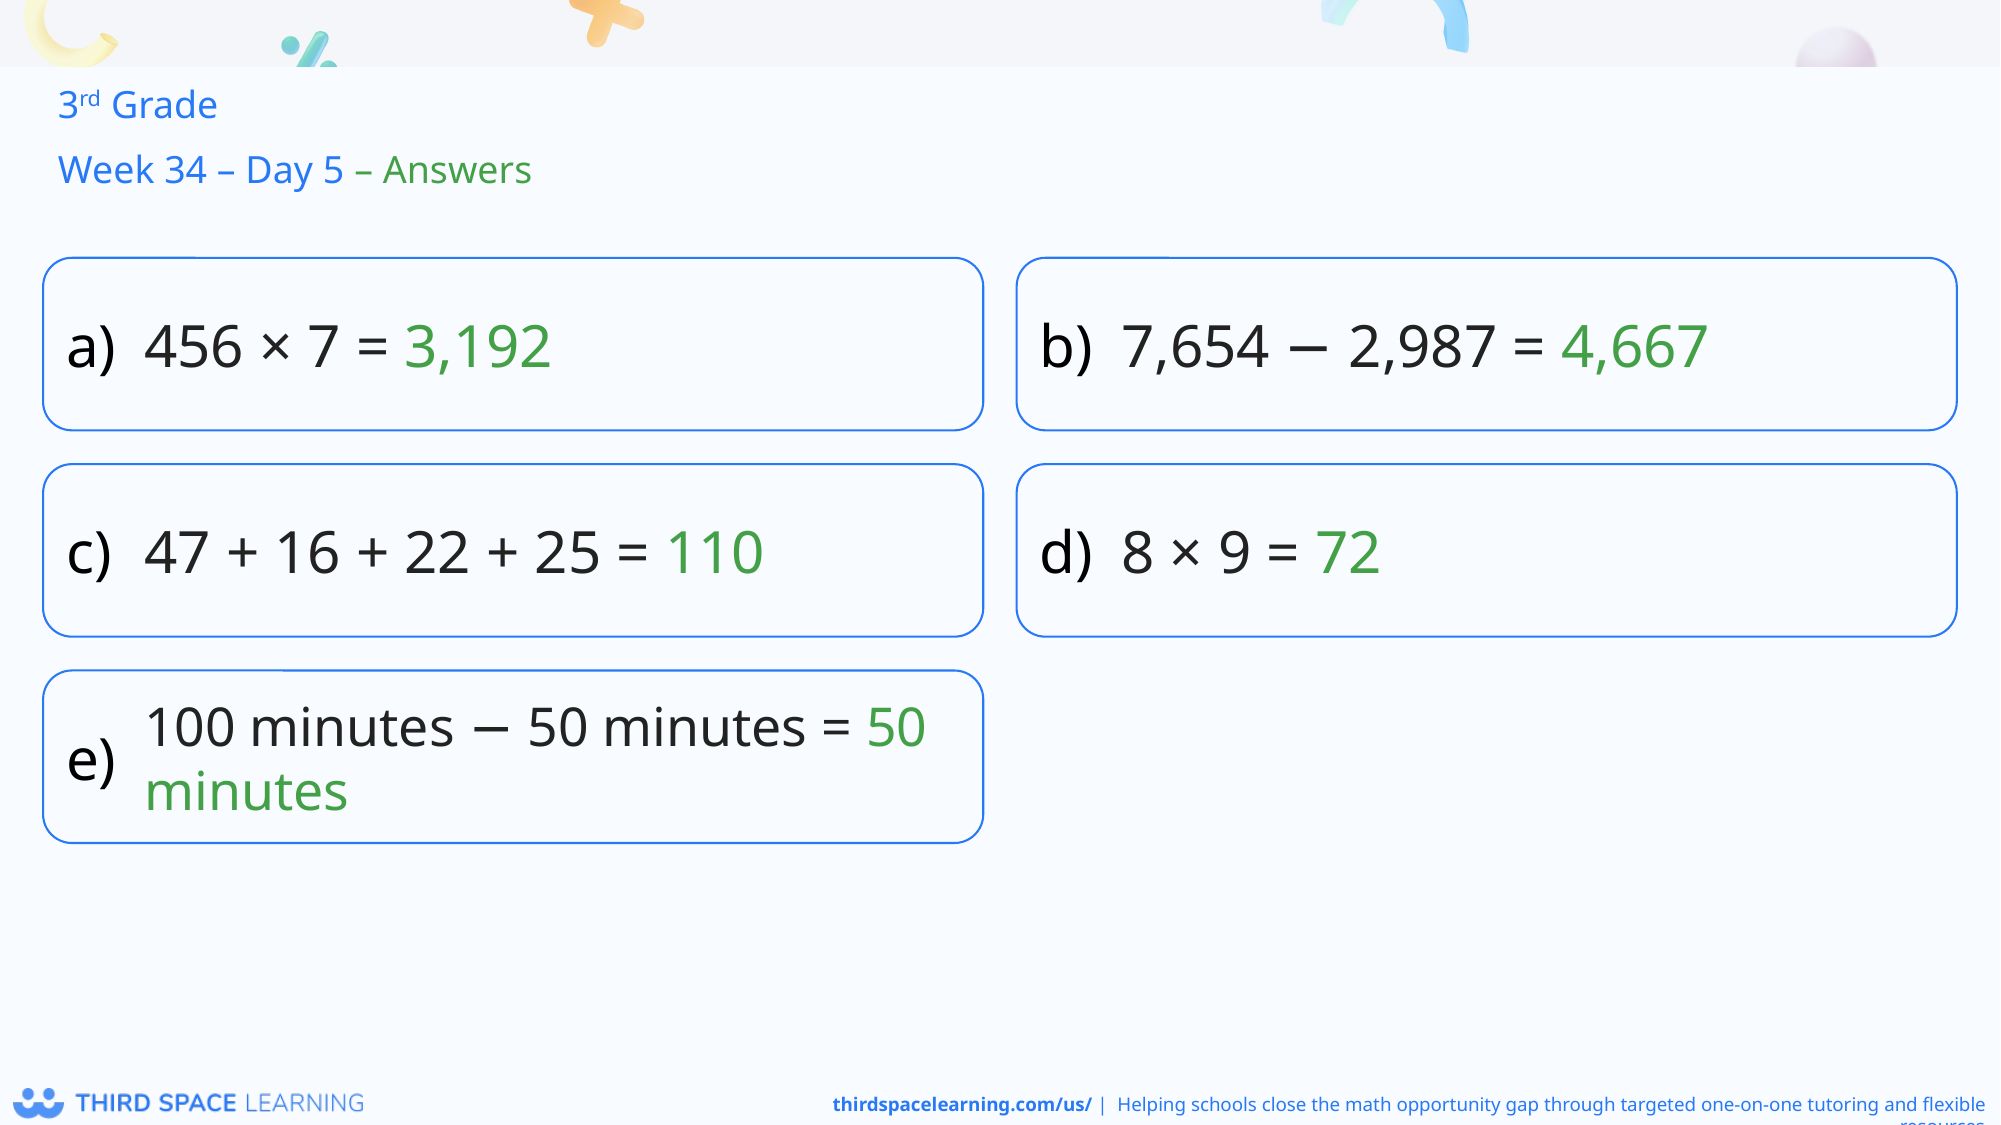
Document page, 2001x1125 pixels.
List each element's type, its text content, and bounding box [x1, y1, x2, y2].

picture [0, 0, 2000, 67]
list 7,654 − 2,987 = 4,667 [1106, 272, 1939, 416]
list 100 minutes − 50 minutes = 50 minutes [129, 684, 962, 829]
list 8 × 9 = 72 [1106, 478, 1939, 623]
text_box 3rd Grade Week 34 – Day 5 – Answers [43, 73, 705, 212]
list 47 + 16 + 22 + 25 = 110 [129, 478, 962, 623]
picture [13, 1088, 365, 1119]
list 456 × 7 = 3,192 [129, 272, 962, 416]
